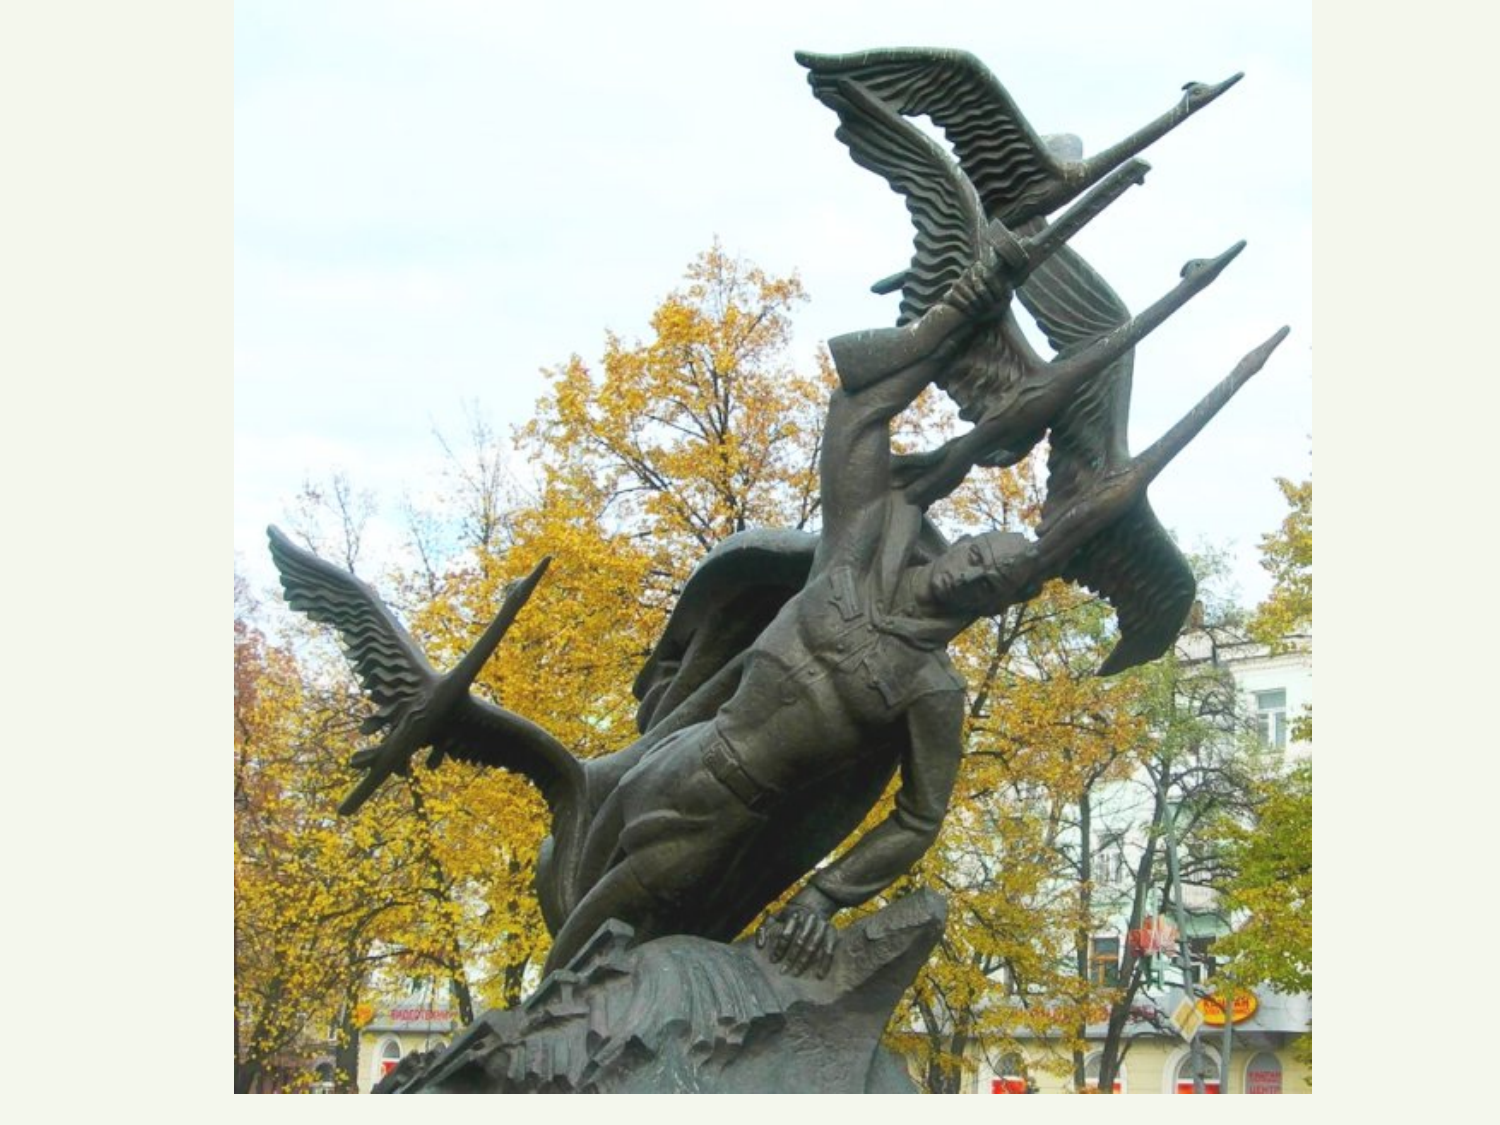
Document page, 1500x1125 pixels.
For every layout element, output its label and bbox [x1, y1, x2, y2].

list [234, 0, 1312, 1095]
